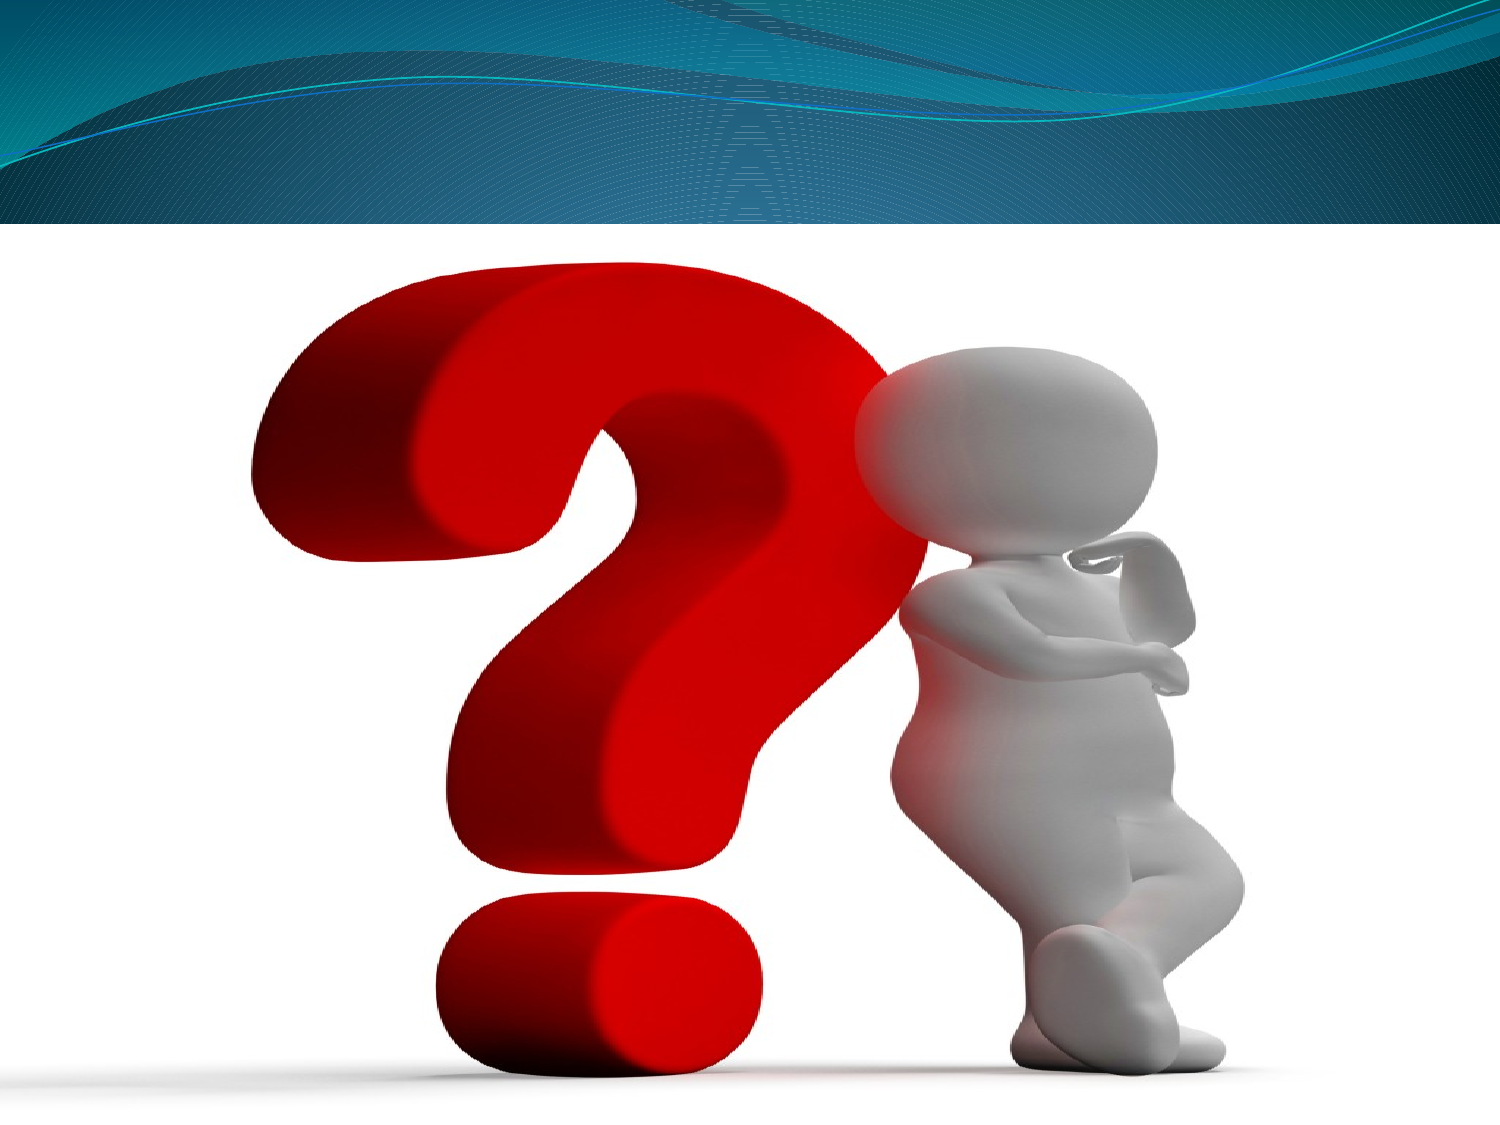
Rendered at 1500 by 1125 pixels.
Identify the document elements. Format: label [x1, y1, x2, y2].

picture [0, 224, 1500, 1125]
